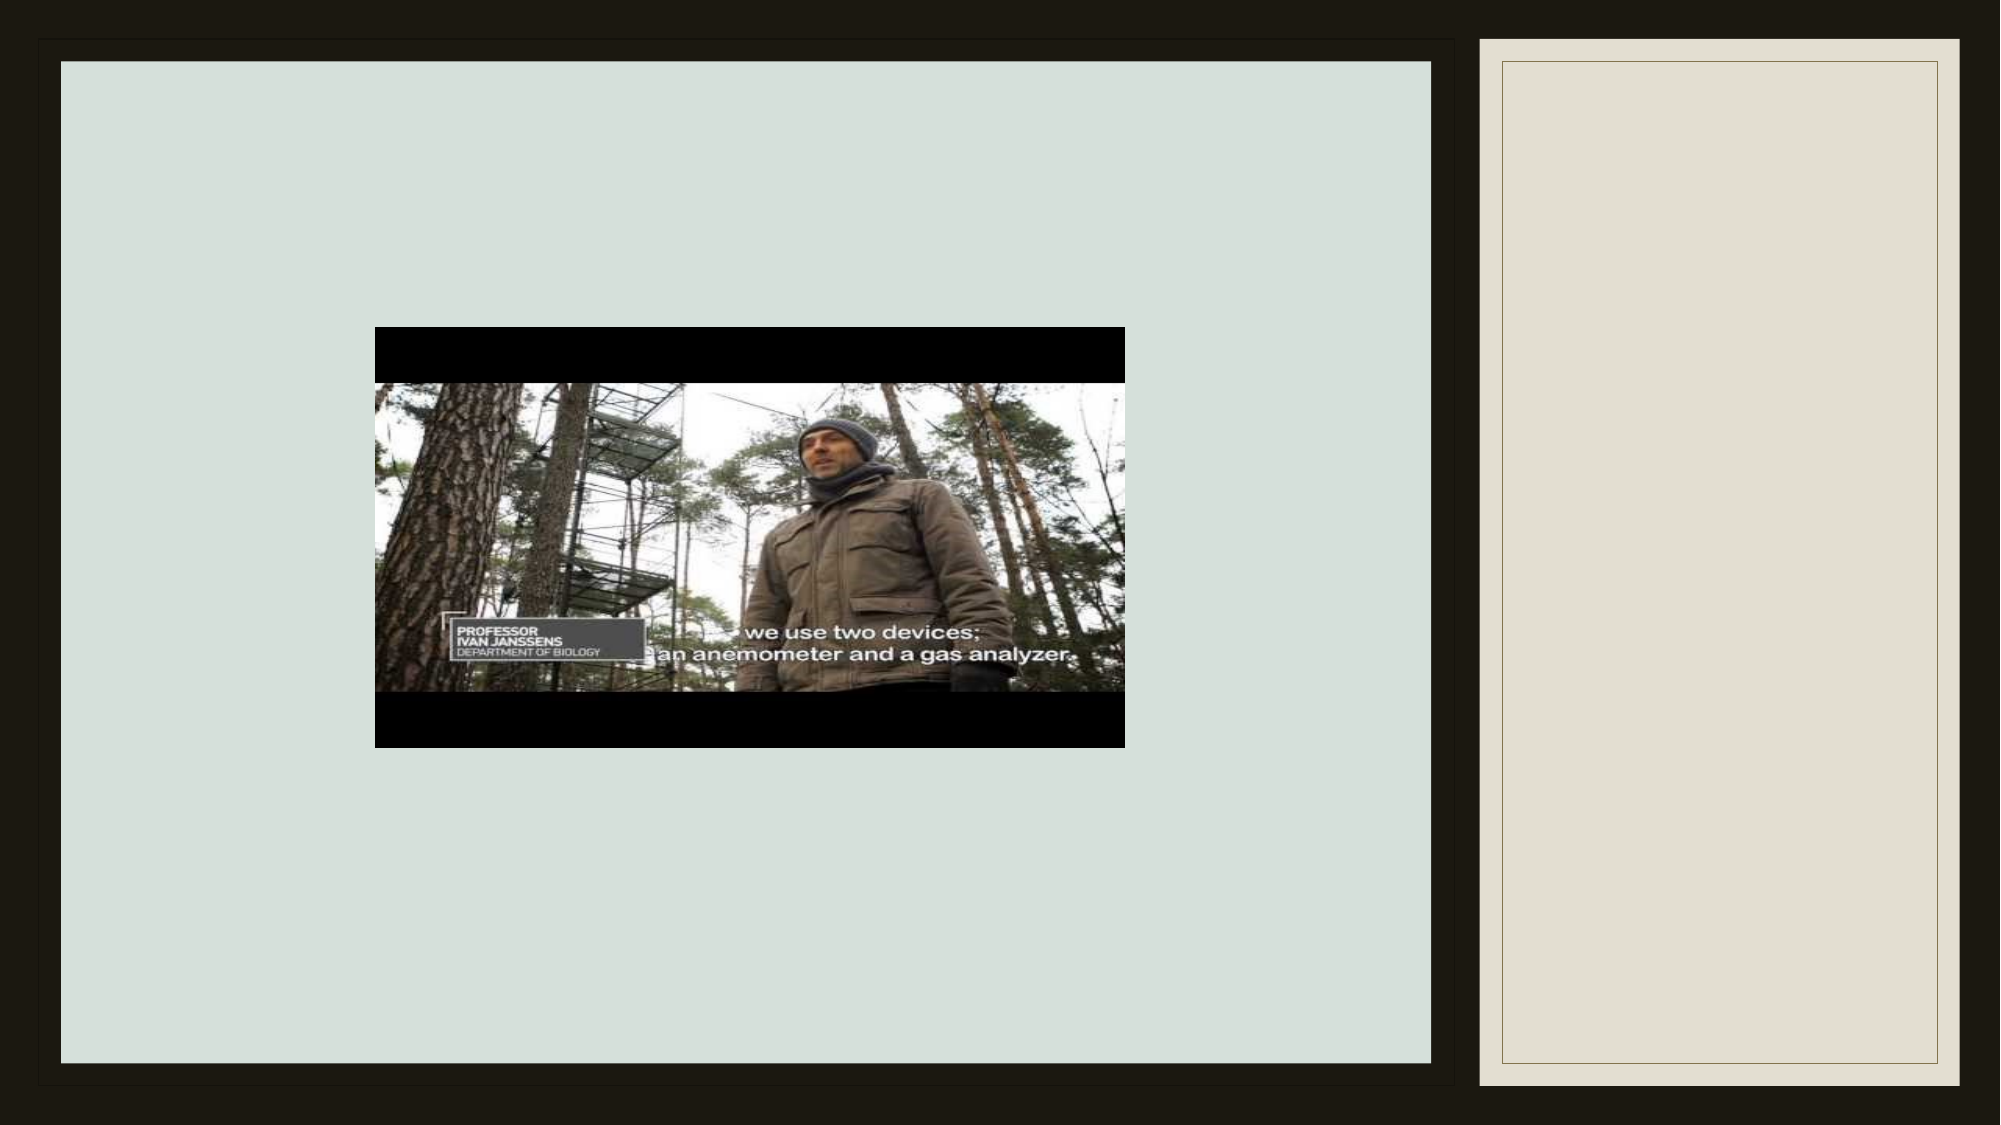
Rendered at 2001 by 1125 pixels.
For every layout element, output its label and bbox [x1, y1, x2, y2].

list [374, 326, 1125, 749]
